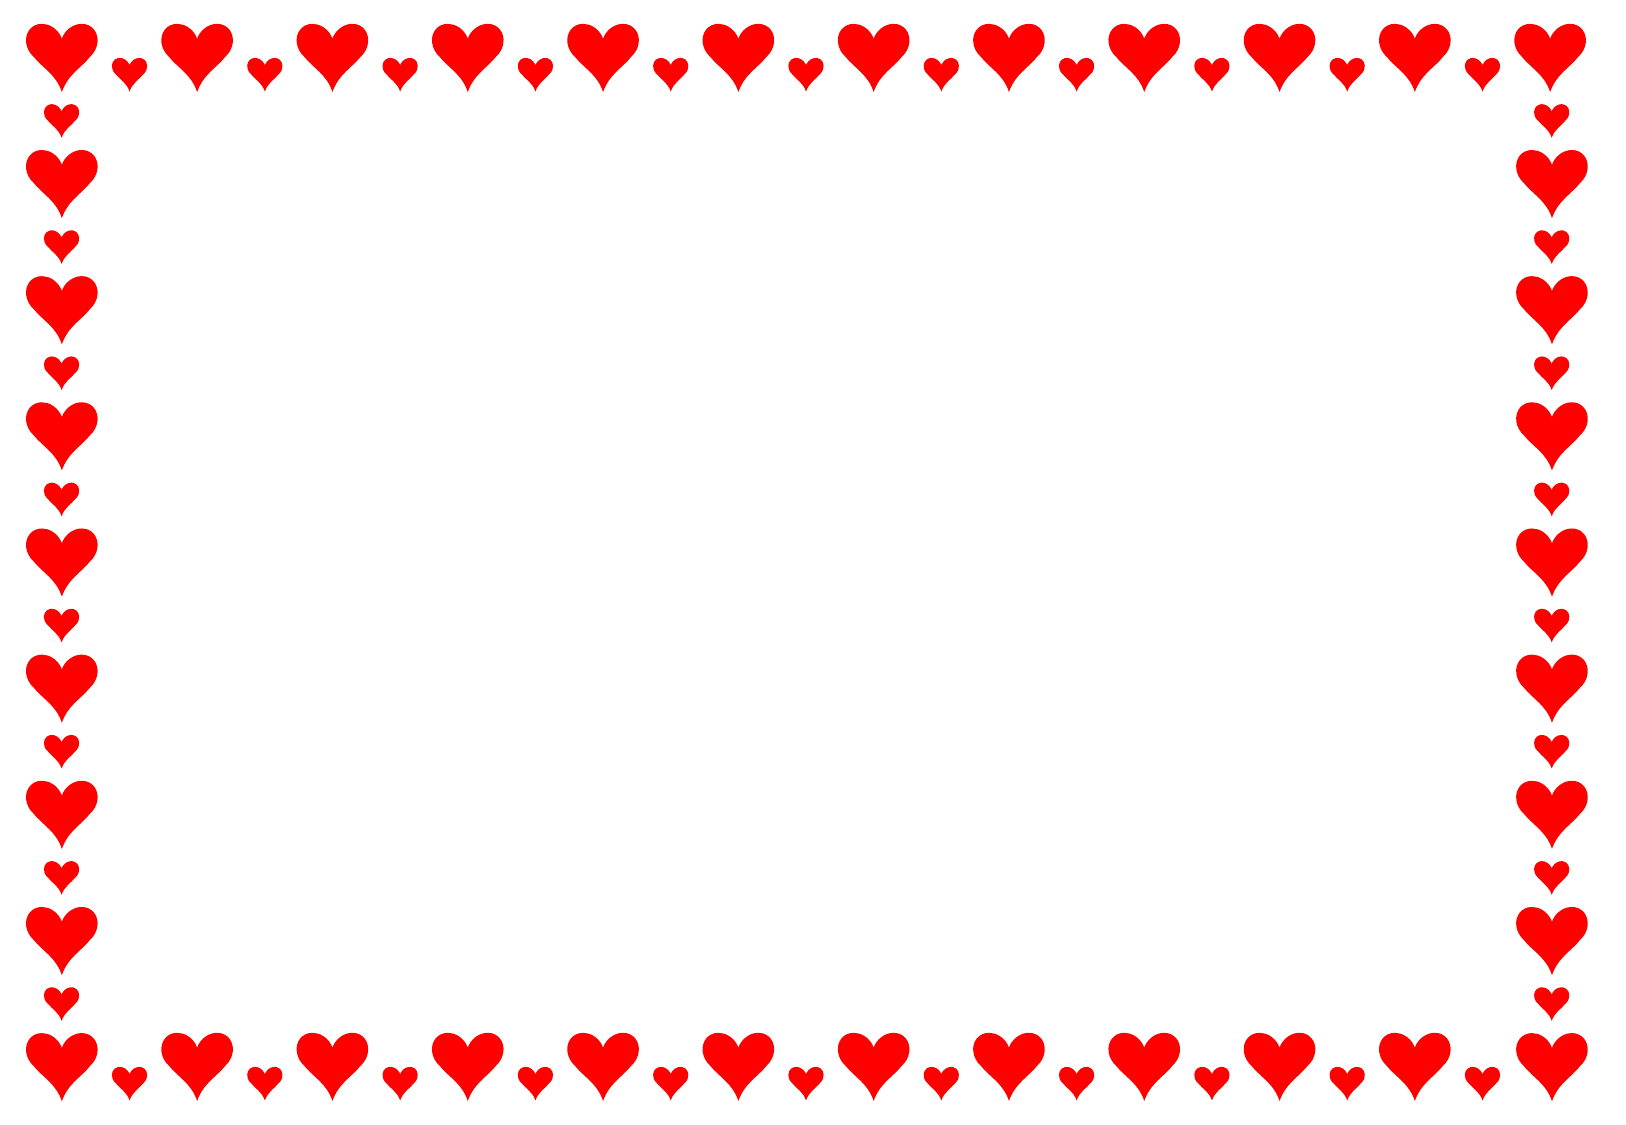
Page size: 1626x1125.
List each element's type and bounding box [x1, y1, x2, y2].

text_box [26, 23, 1588, 1102]
